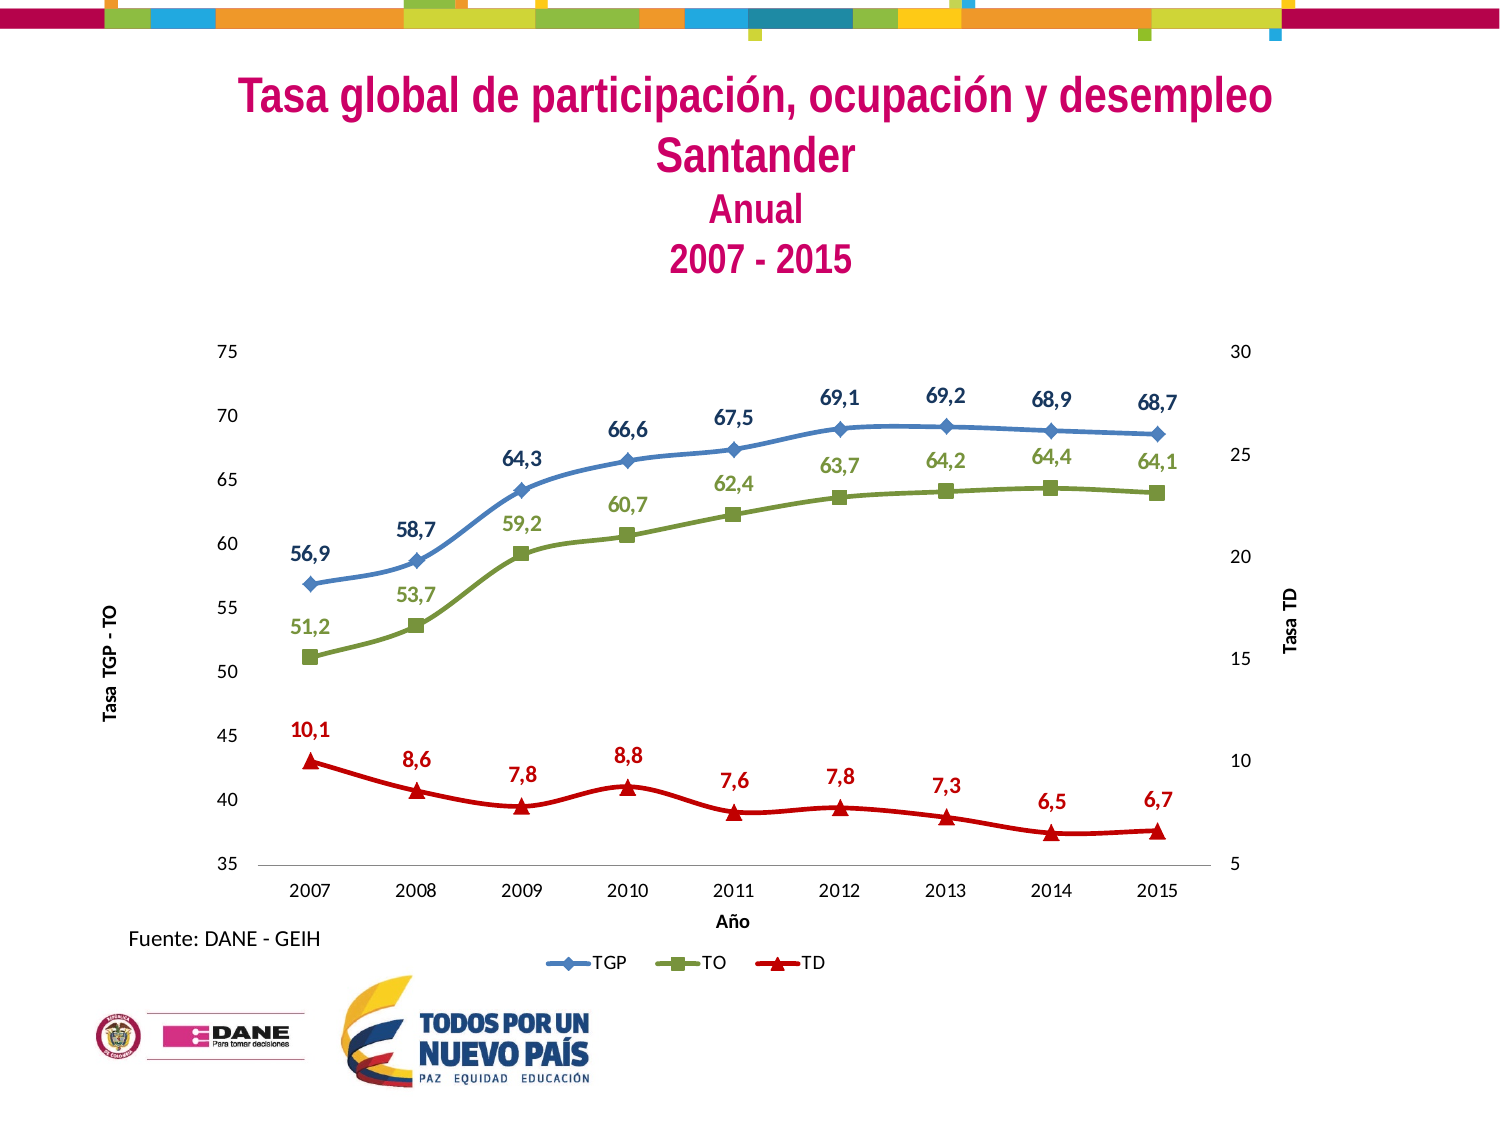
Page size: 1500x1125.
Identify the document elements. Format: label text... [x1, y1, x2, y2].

picture [0, 0, 1500, 41]
picture [52, 328, 1325, 1118]
text_box Tasa global de participación, ocupación y desempleo Santander Anual 2007 - 2015 [112, 54, 1400, 350]
